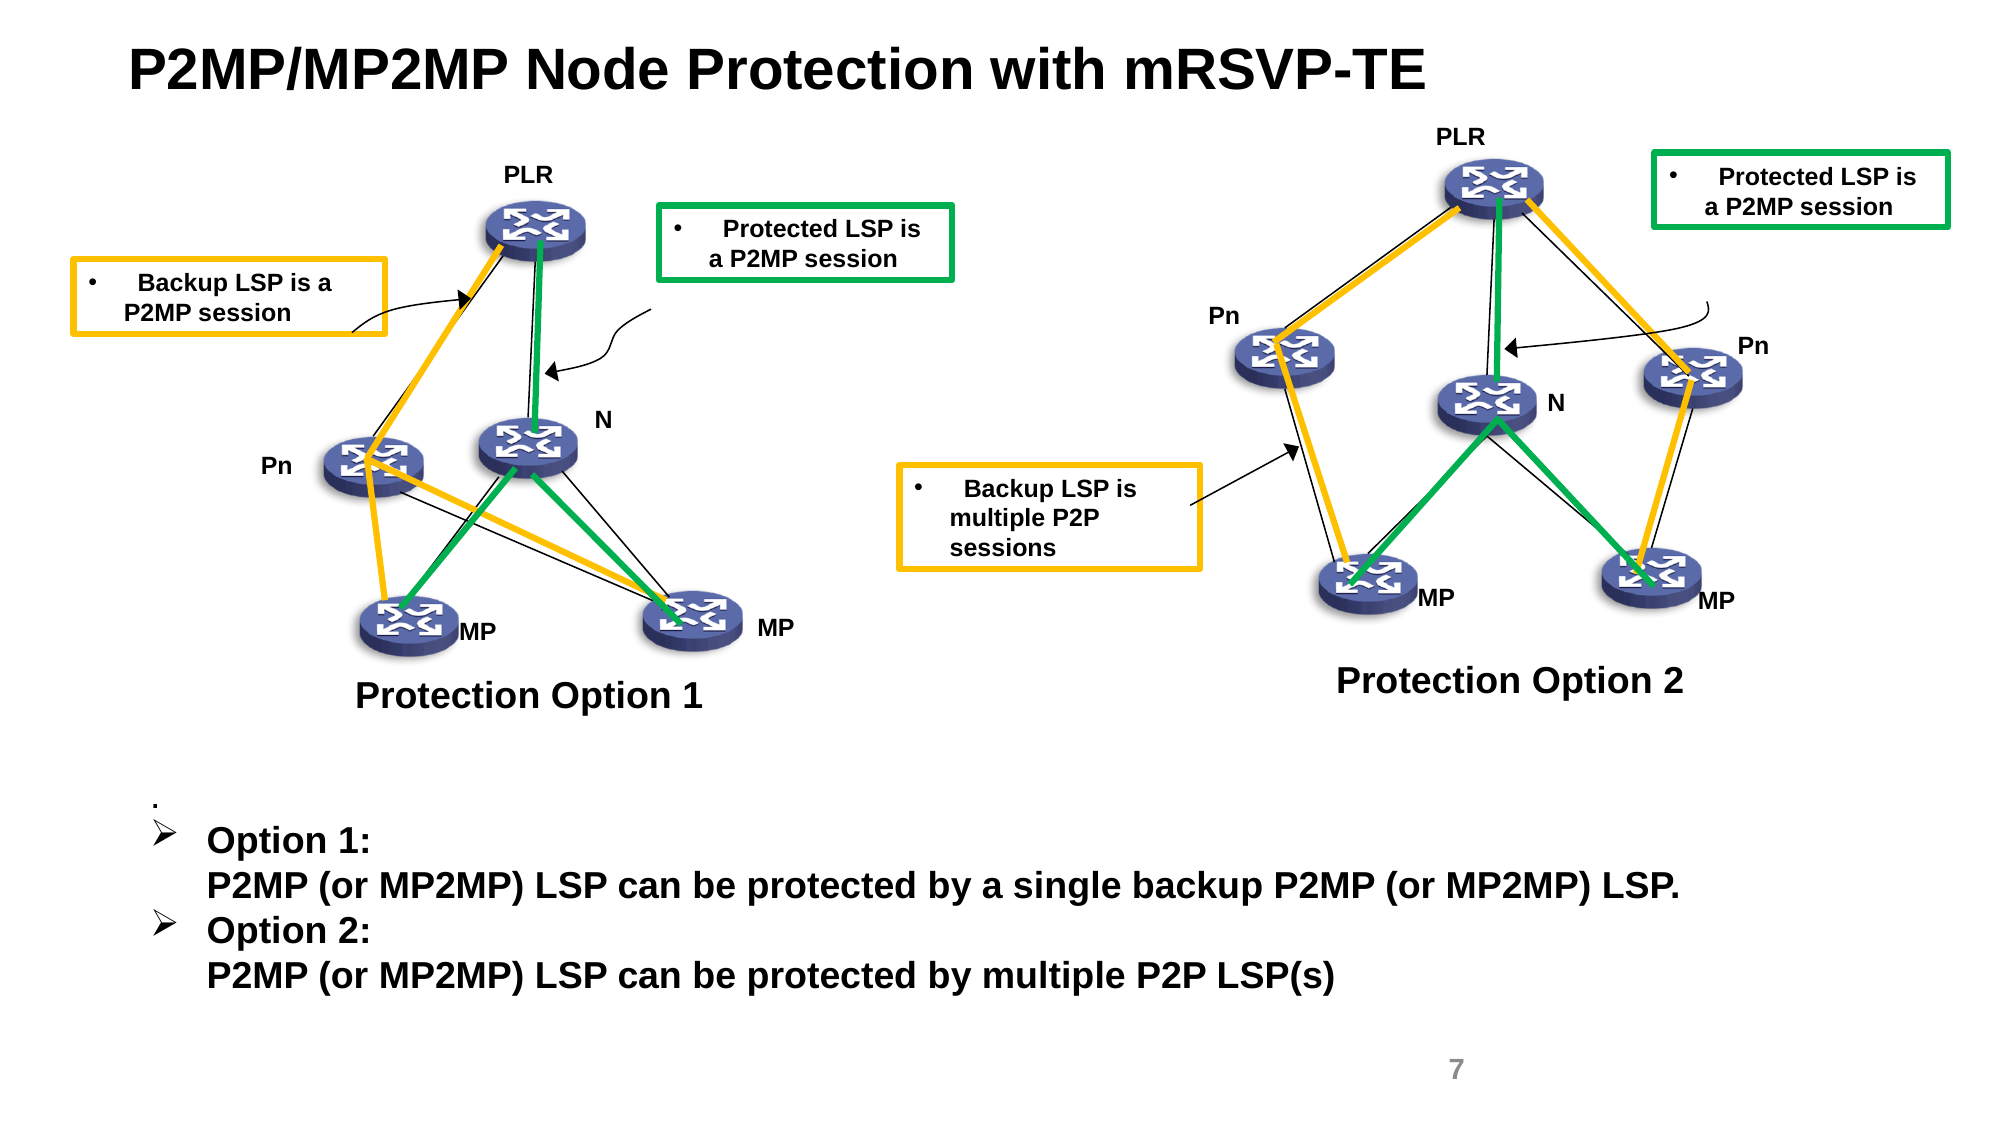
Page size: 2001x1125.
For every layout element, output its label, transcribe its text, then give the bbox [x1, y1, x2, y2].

slide_number 7 [1433, 1042, 1901, 1103]
text_box P2MP/MP2MP Node Protection with mRSVP-TE [113, 19, 1707, 110]
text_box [73, 113, 1949, 725]
text_box . Option 1: P2MP (or MP2MP) LSP can be protected by a single backup P2MP (or MP2MP) LSP. Option 2: P2MP (or MP2MP) LSP can be protected by multiple P2P LSP(s) [0, 763, 1948, 1003]
